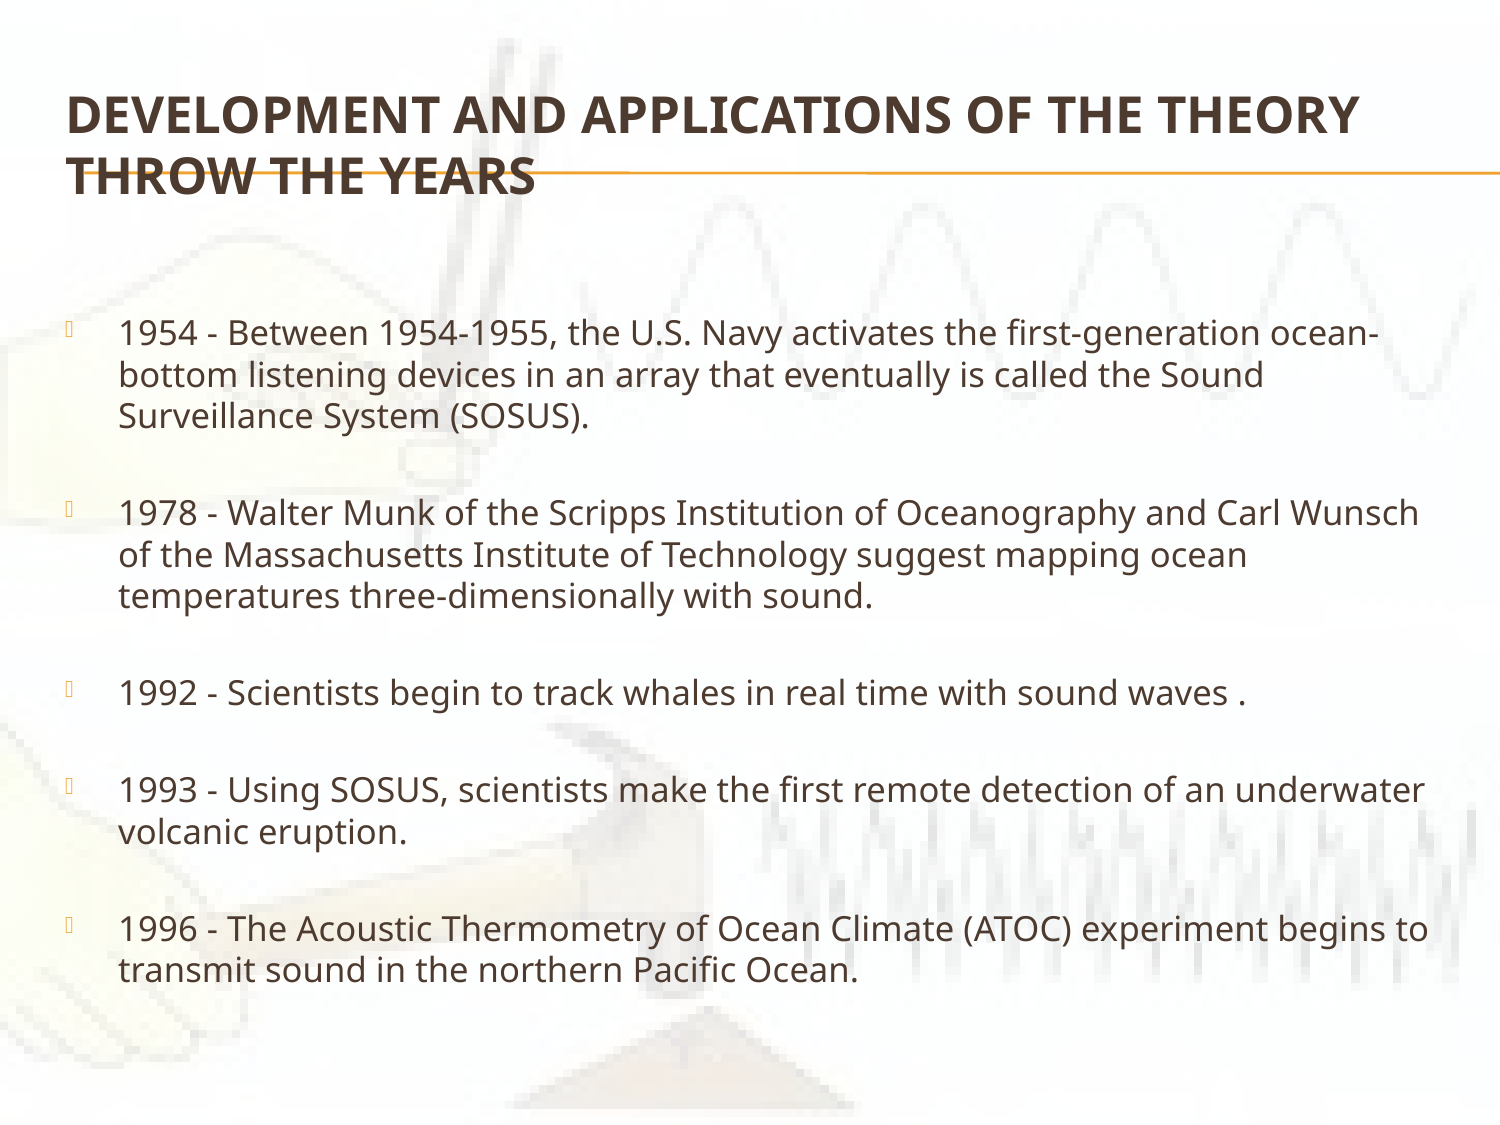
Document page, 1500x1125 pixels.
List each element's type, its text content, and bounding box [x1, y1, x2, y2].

title Development and applications of the theory throw the years [50, 75, 1475, 213]
list 1954 - Between 1954-1955, the U.S. Navy activates the first-generation ocean-bottom listening devices in an array that eventually is called the Sound Surveillance System (SOSUS). 1978 - Walter Munk of the Scripps Institution of Oceanography and Carl Wunsch of the Massachusetts Institute of Technology suggest mapping ocean temperatures three-dimensionally with sound. 1992 - Scientists begin to track whales in real time with sound waves . 1993 - Using SOSUS, scientists make the first remote detection of an underwater volcanic eruption. 1996 - The Acoustic Thermometry of Ocean Climate (ATOC) experiment begins to transmit sound in the northern Pacific Ocean. [49, 254, 1476, 998]
